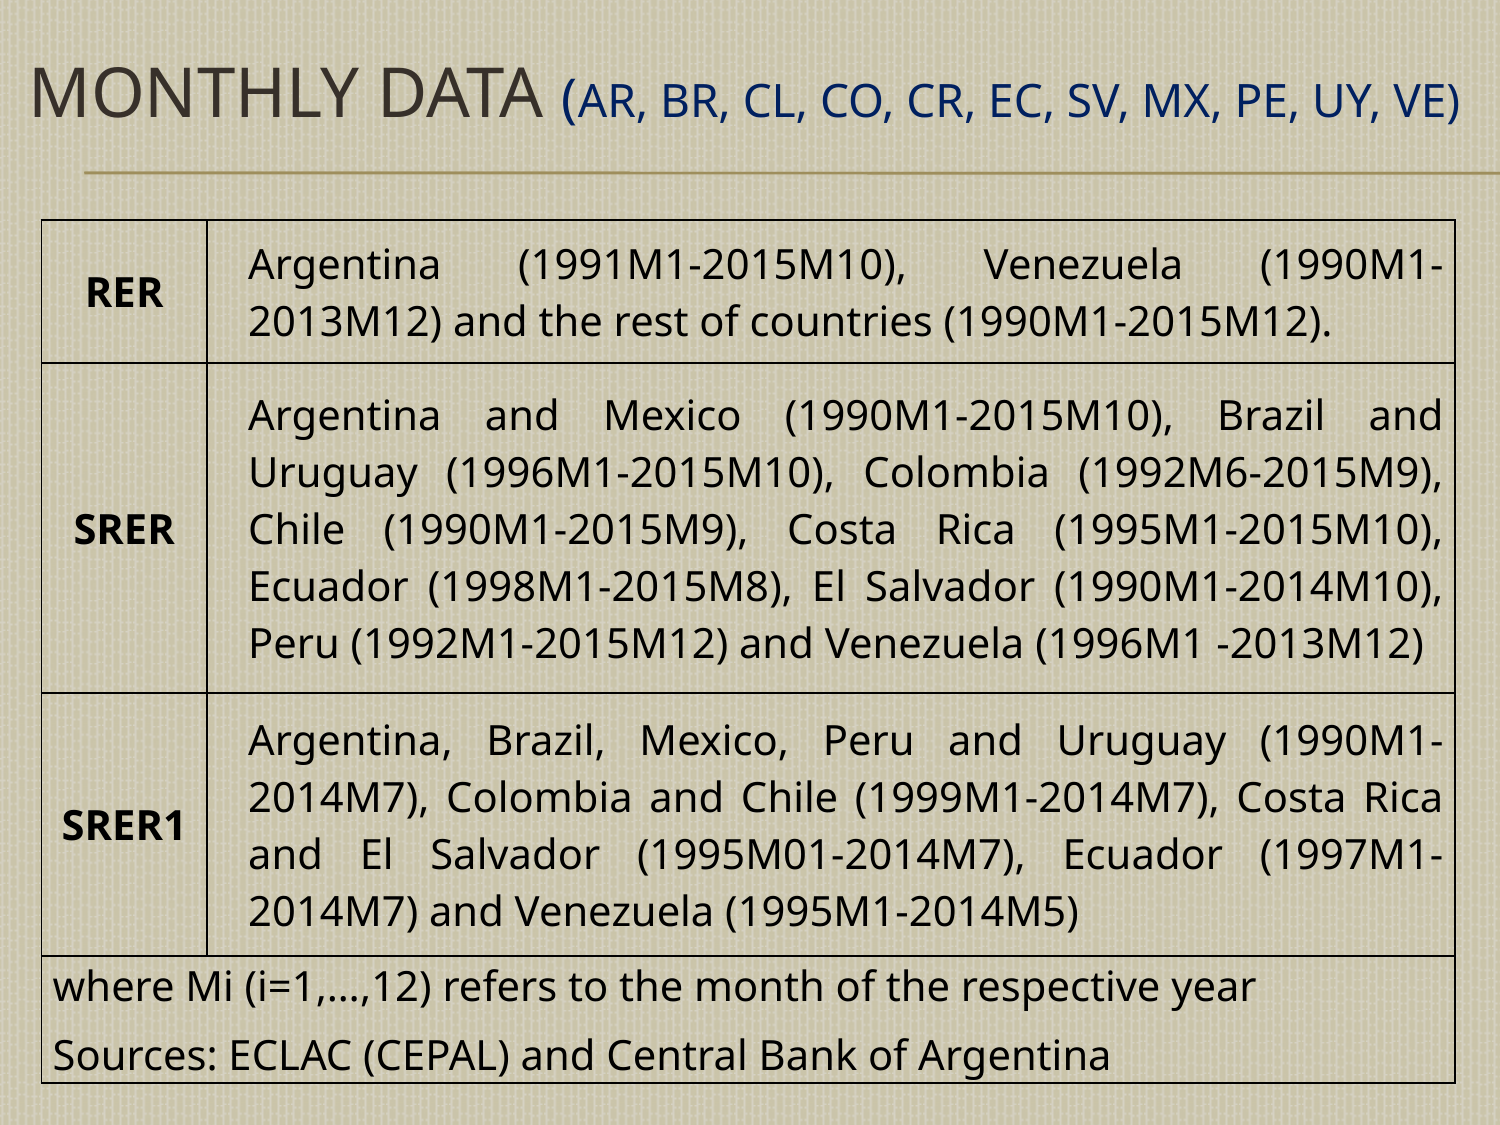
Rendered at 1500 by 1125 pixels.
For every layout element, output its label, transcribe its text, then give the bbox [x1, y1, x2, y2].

table_cell Argentina, Brazil, Mexico, Peru and Uruguay (1990M1-2014M7), Colombia and Chile (1999M1-2014M7), Costa Rica and El Salvador (1995M01-2014M7), Ecuador (1997M1- 2014M7) and Venezuela (1995M1-2014M5) [208, 694, 1454, 955]
table_cell Argentina and Mexico (1990M1-2015M10), Brazil and Uruguay (1996M1-2015M10), Colombia (1992M6-2015M9), Chile (1990M1-2015M9), Costa Rica (1995M1-2015M10), Ecuador (1998M1-2015M8), El Salvador (1990M1-2014M10), Peru (1992M1-2015M12) and Venezuela (1996M1 -2013M12) [208, 364, 1454, 692]
table_header Argentina (1991M1-2015M10), Venezuela (1990M1- 2013M12) and the rest of countries (1990M1-2015M12). [208, 221, 1454, 362]
table_cell SRER1 [42, 694, 206, 955]
title MONTHLY Data (Ar, Br, Cl, Co, CR, Ec, Sv, Mx, Pe, Uy, Ve) [0, 19, 1495, 161]
table_header RER [42, 221, 206, 362]
table_cell where Mi (i=1,…,12) refers to the month of the respective year Sources: ECLAC (CEPAL) and Central Bank of Argentina [42, 957, 1454, 1082]
table_cell SRER [42, 364, 206, 692]
